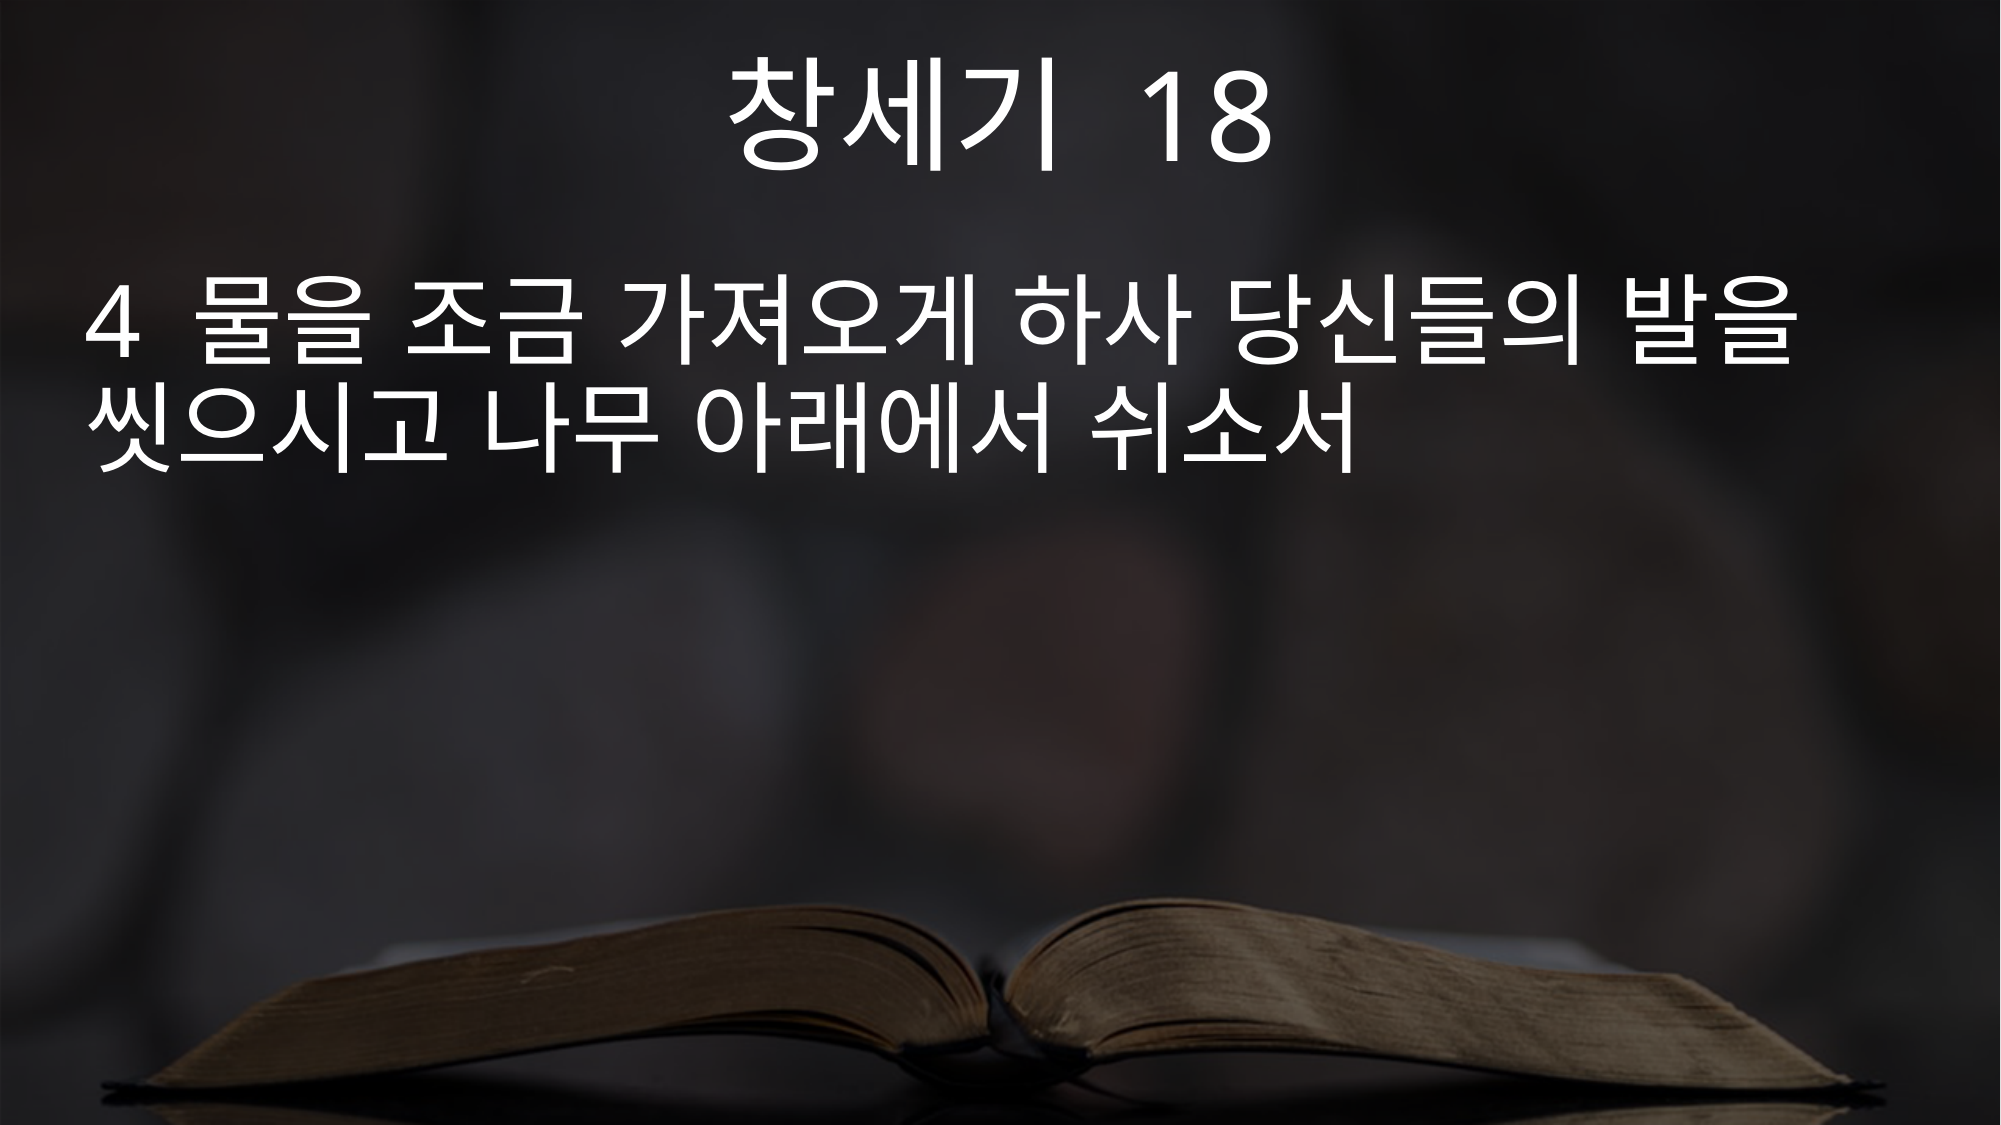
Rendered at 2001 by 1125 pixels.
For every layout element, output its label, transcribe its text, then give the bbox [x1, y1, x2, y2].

list 4 물을 조금 가져오게 하사 당신들의 발을 씻으시고 나무 아래에서 쉬소서 [69, 263, 1953, 423]
picture [0, 0, 2001, 1125]
footer 창세기 18 [0, 32, 2000, 192]
